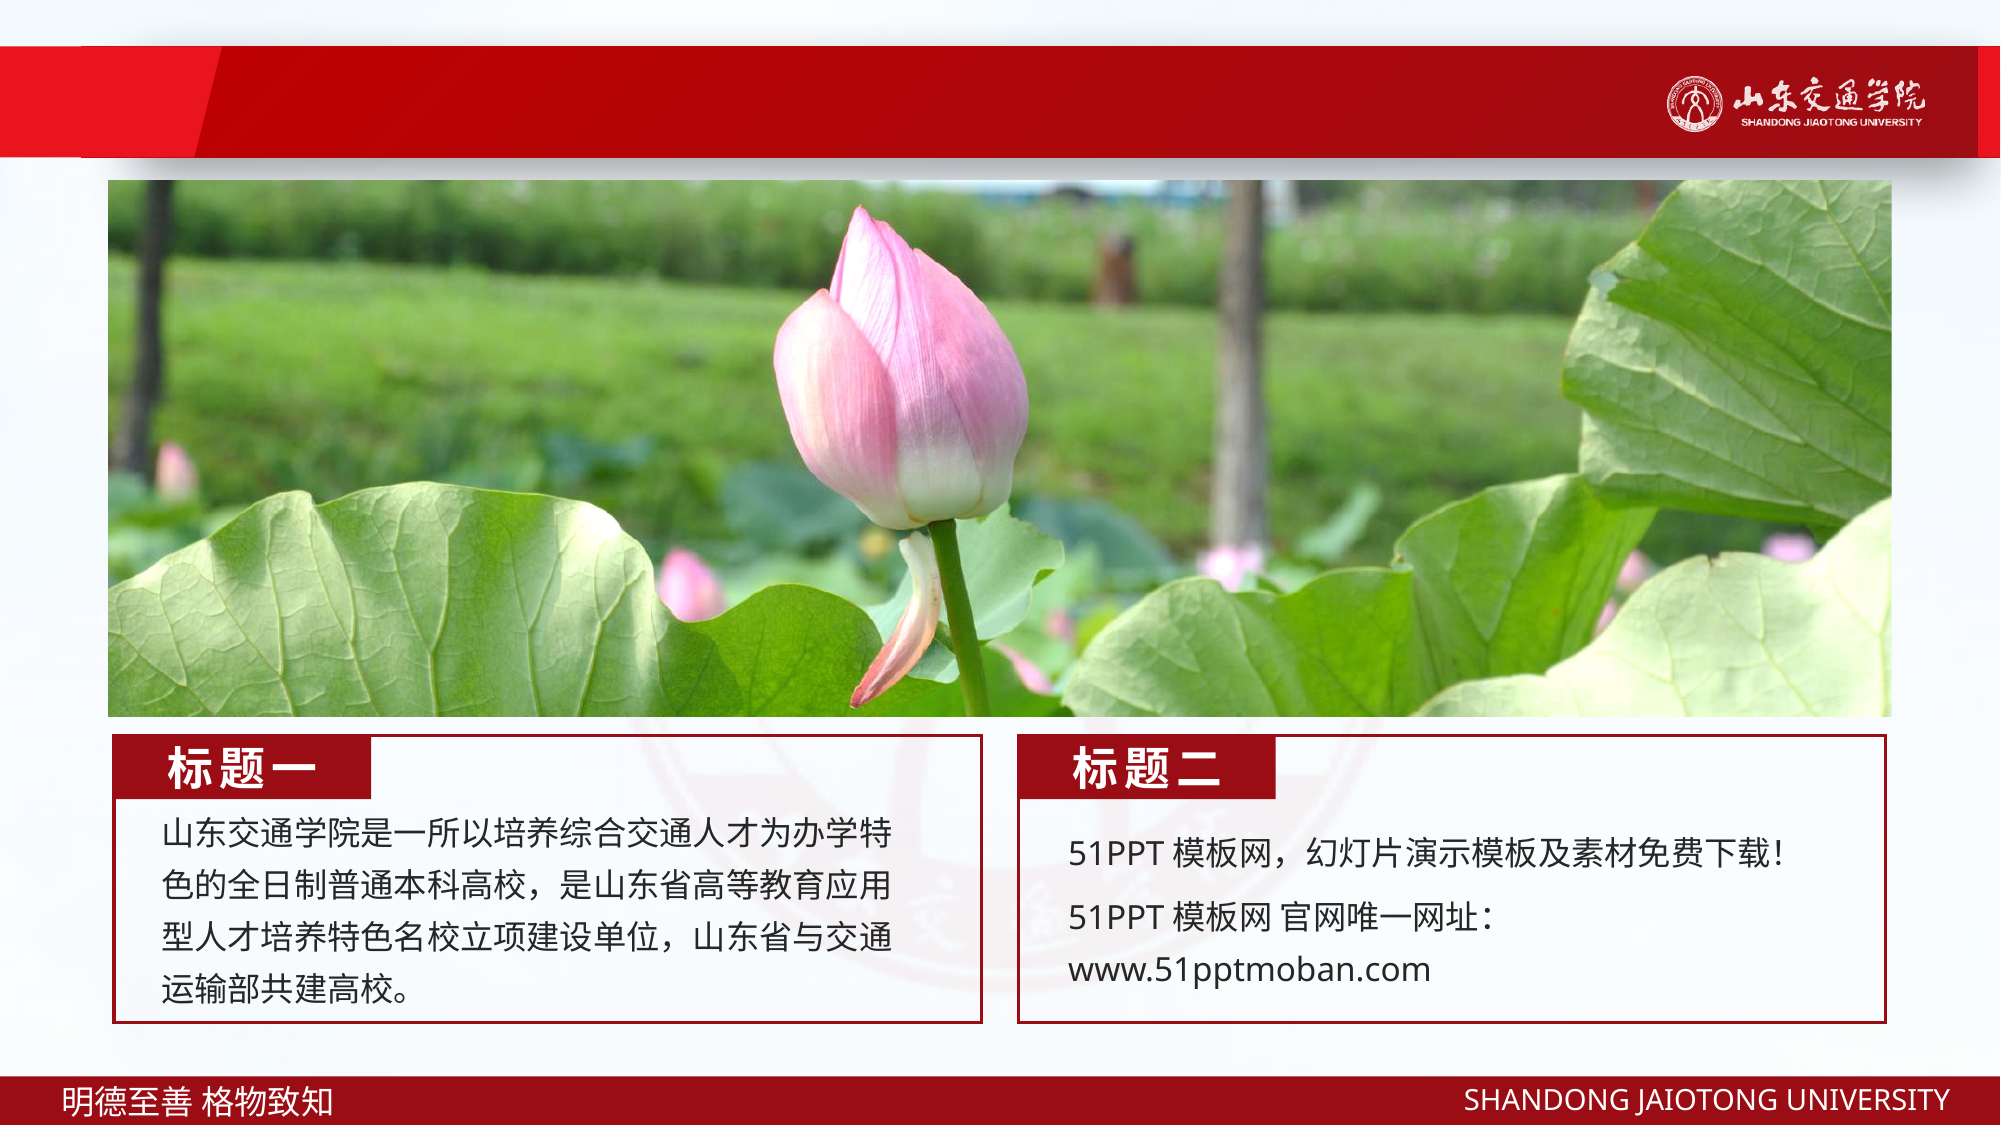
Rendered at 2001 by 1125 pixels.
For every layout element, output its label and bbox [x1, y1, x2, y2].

text_box [114, 734, 1018, 1023]
picture [108, 180, 1892, 717]
text_box [1018, 734, 1886, 1023]
picture [1653, 48, 1938, 158]
